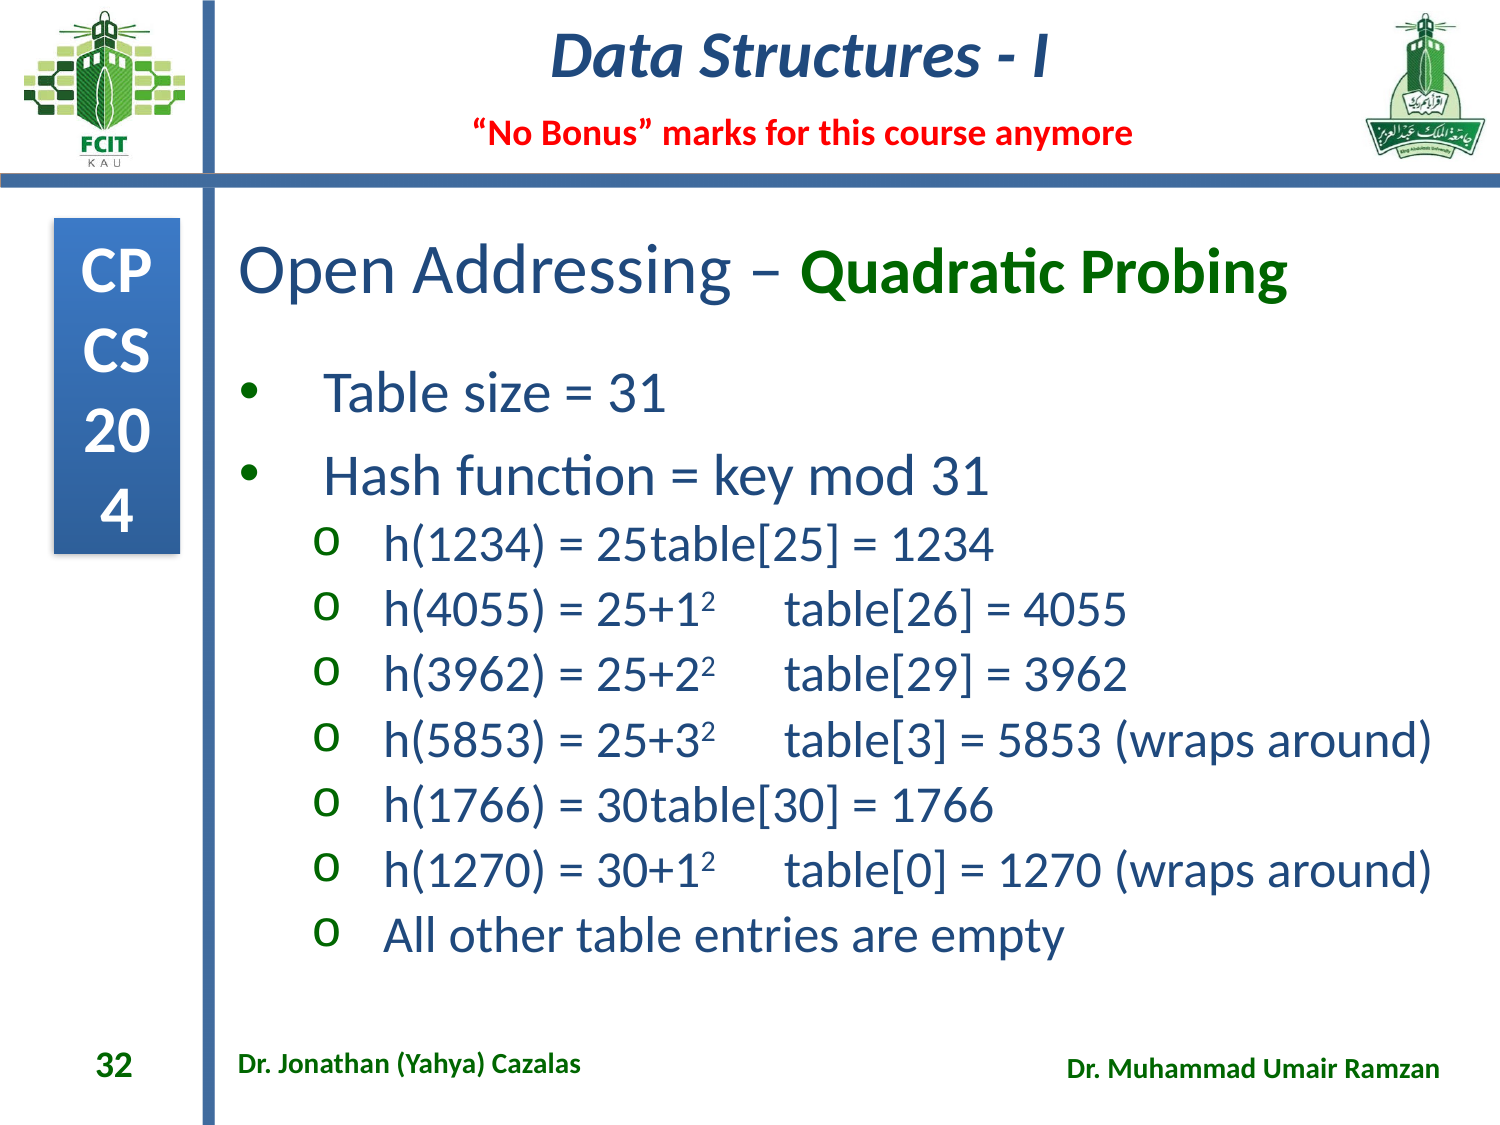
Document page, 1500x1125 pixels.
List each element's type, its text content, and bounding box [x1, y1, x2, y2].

picture [1361, 11, 1487, 162]
picture [24, 6, 185, 167]
list Table size = 31 Hash function = key mod 31 h(1234) = 25 table[25] = 1234 h(4055) = 25+12 table[26] = 4055 h(3962) = 25+22 table[29] = 3962 h(5853) = 25+32 table[3] = 5853 (wraps around) h(1766) = 30 table[30] = 1766 h(1270) = 30+12 table[0] = 1270 (wraps around) All other table entries are empty [223, 353, 1484, 1014]
title Open Addressing – Quadratic Probing [223, 204, 1484, 337]
slide_number 32 [35, 1032, 193, 1092]
